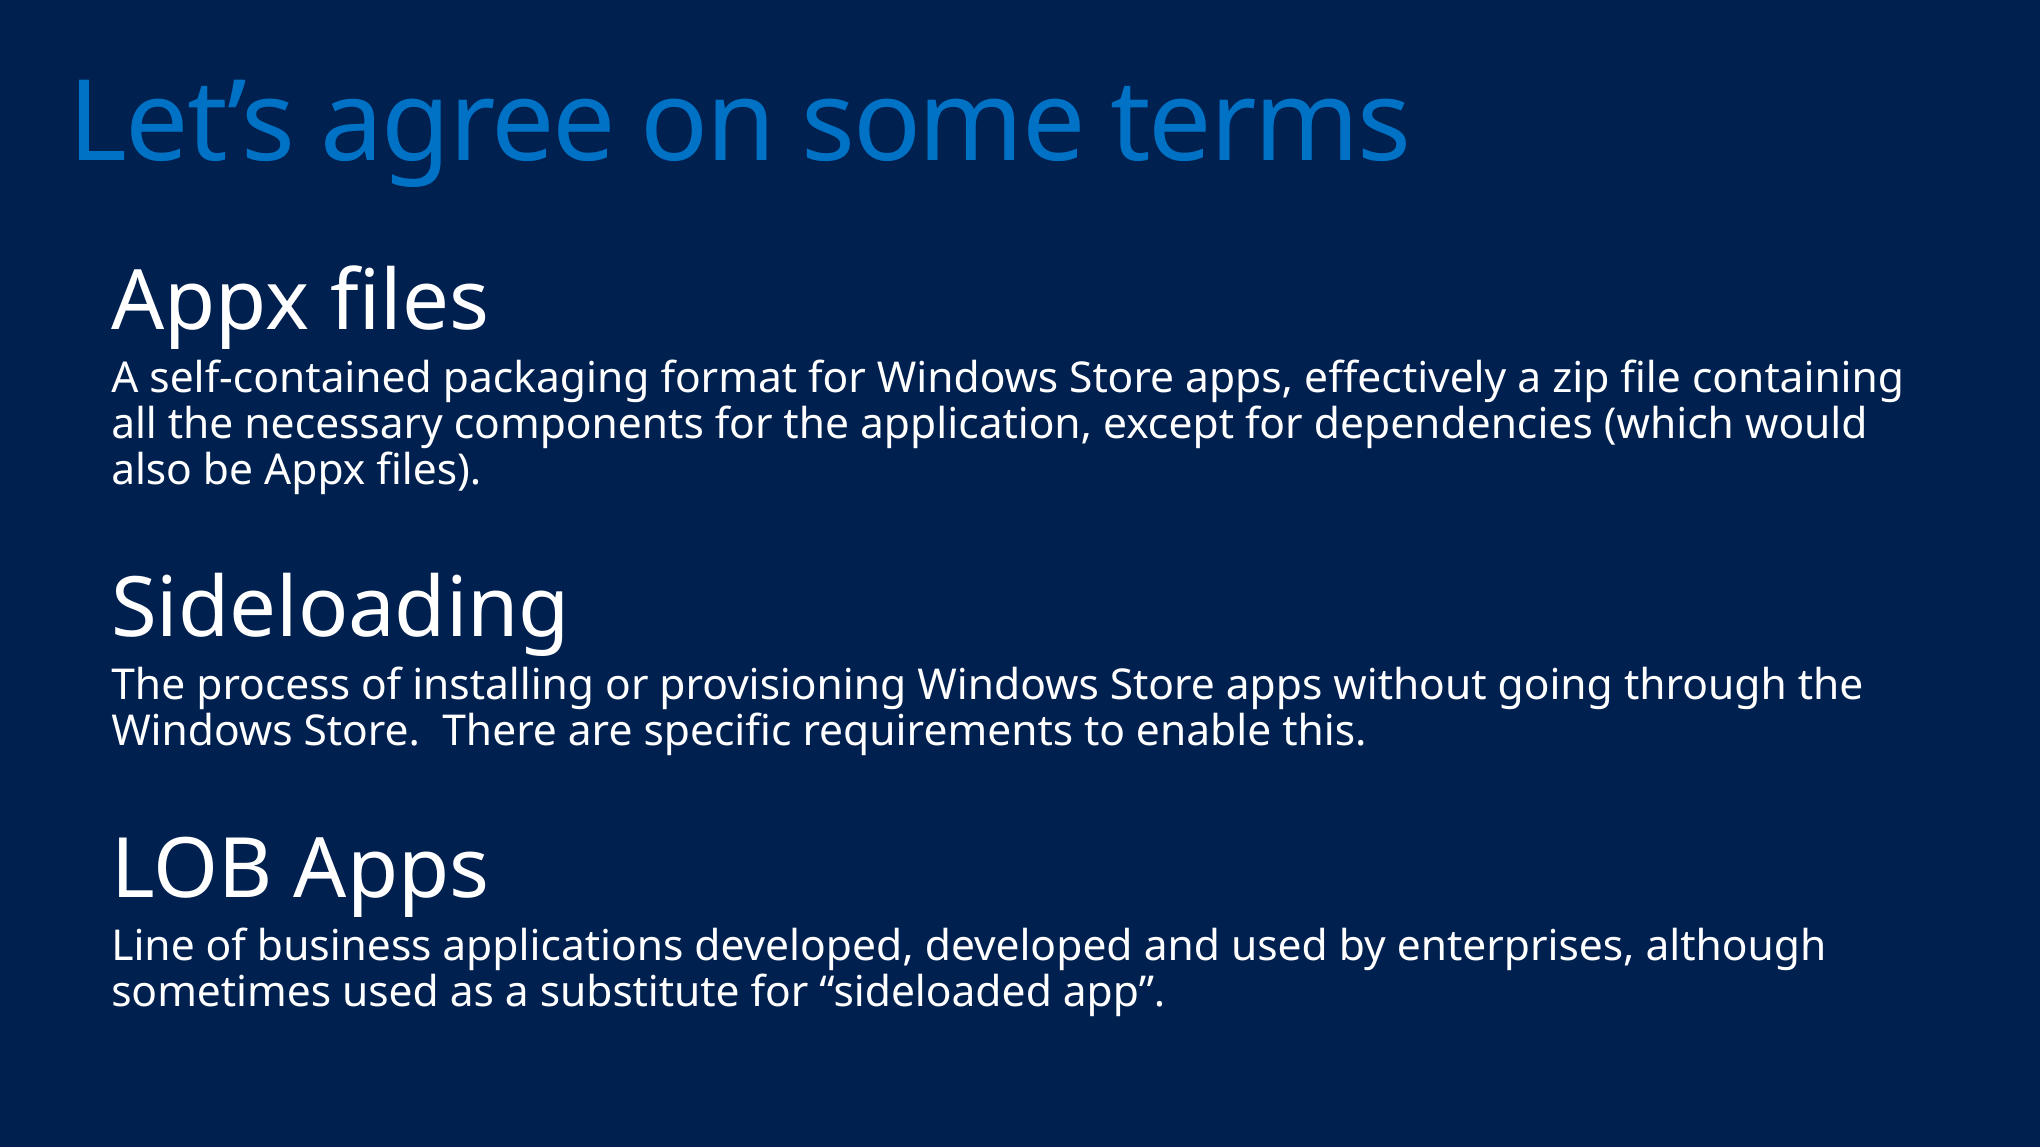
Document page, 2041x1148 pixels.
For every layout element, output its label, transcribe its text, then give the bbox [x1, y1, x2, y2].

list Appx files A self-contained packaging format for Windows Store apps, effectively a zip file containing all the necessary components for the application, except for dependencies (which would also be Appx files). Sideloading The process of installing or provisioning Windows Store apps without going through the Windows Store. There are specific requirements to enable this. LOB Apps Line of business applications developed, developed and used by enterprises, although sometimes used as a substitute for “sideloaded app”. [87, 242, 1953, 1080]
title Let’s agree on some terms [45, 48, 1996, 200]
